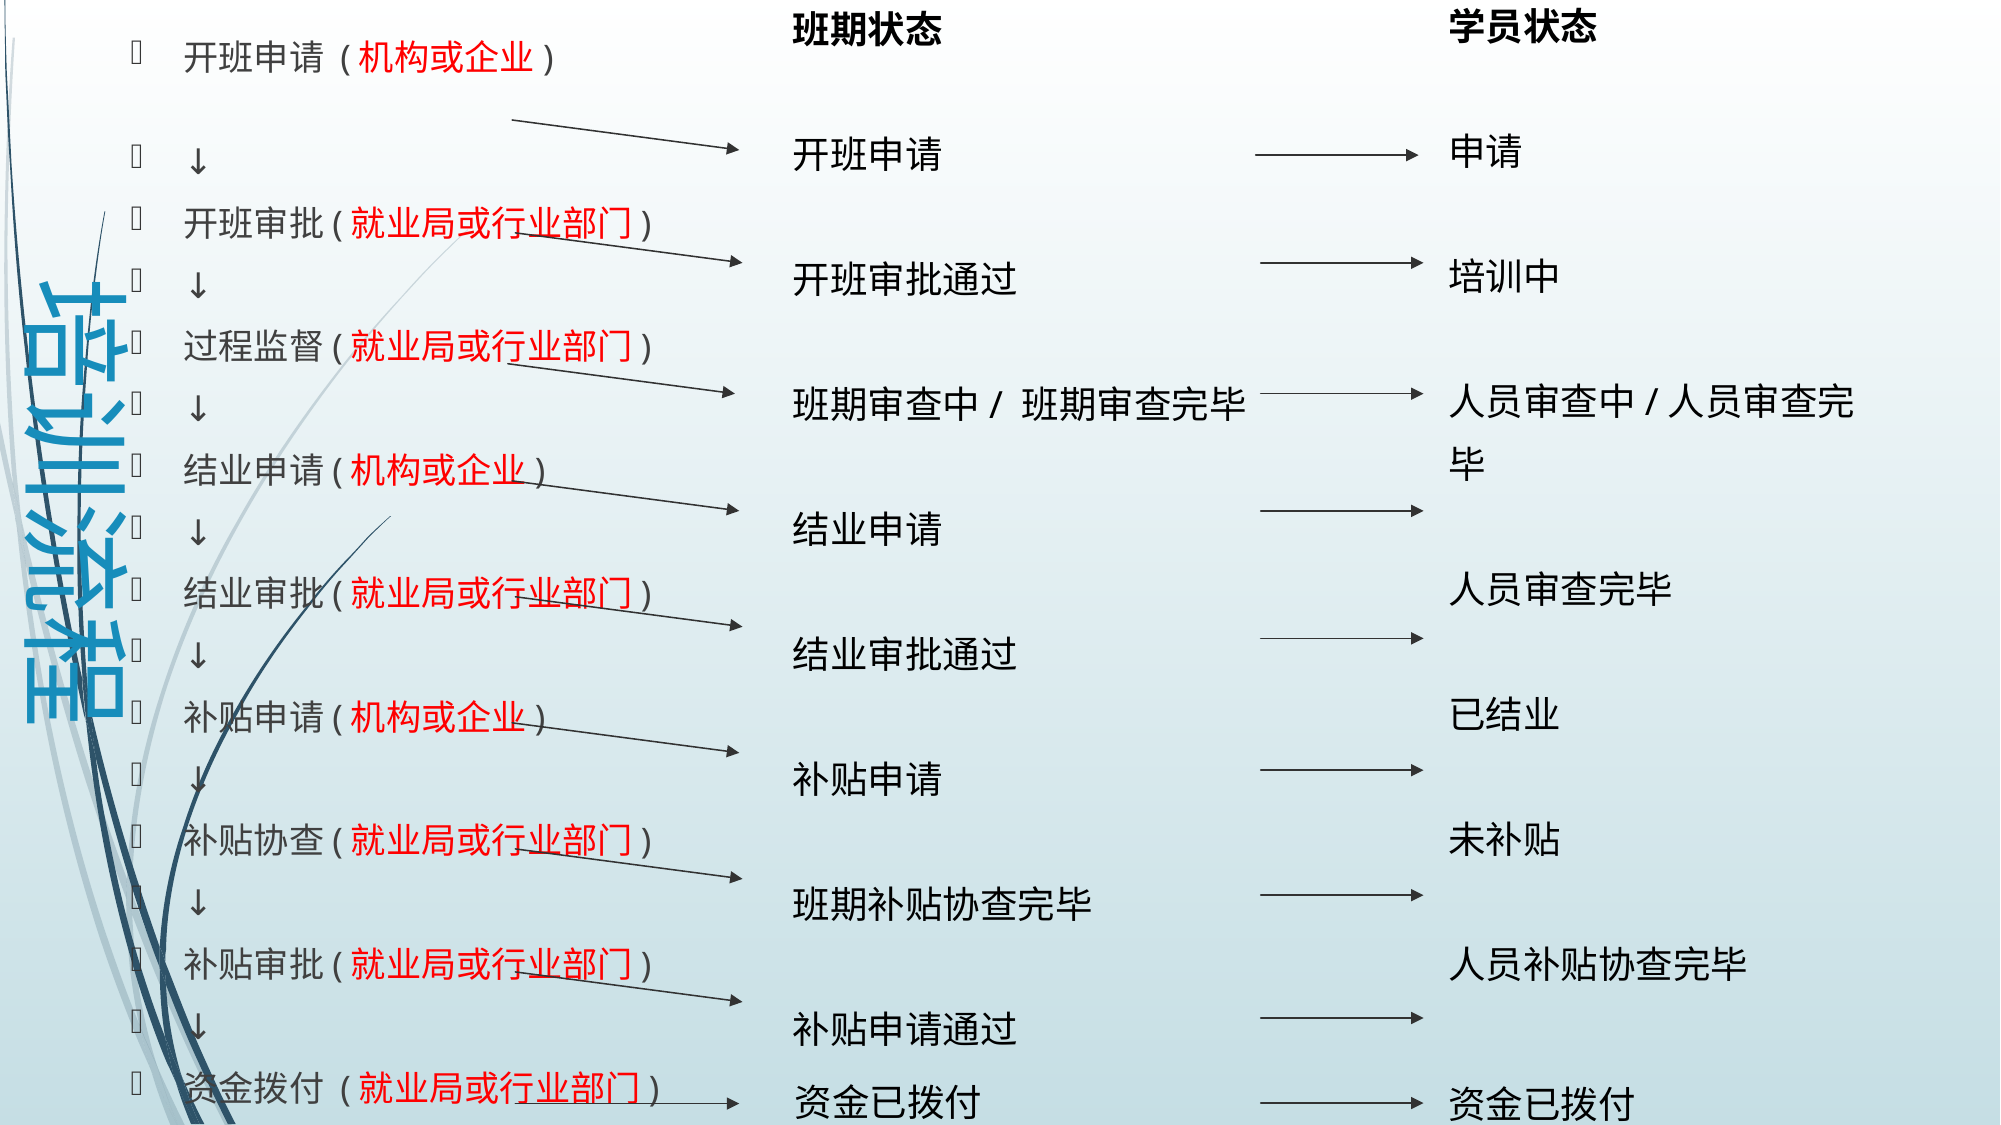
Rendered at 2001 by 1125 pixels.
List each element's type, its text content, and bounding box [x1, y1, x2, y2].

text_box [515, 848, 743, 880]
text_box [515, 596, 743, 627]
text_box 班期状态 开班申请 开班审批通过 班期审查中/ 班期审查完毕 结业申请 结业审批通过 补贴申请 班期补贴协查完毕 补贴申请通过 [777, 0, 1284, 1121]
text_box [515, 232, 743, 264]
text_box 培训流程 [0, 262, 153, 1002]
text_box 资金已拨付 [1433, 1073, 1733, 1125]
text_box 资金已拨付 [779, 1071, 1079, 1125]
list 开班申请 (机构或企业) ↓ 开班审批(就业局或行业部门) ↓ 过程监督(就业局或行业部门) ↓ 结业申请(机构或企业) ↓ 结业审批(就业局或行业部门) ↓ 补贴申请(机构或企业) ↓ 补贴协查(就业局或行业部门) ↓ 补贴审批(就业局或行业部门) ↓ 资金拨付 (就业局或行业部门) [115, 27, 779, 1125]
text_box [511, 480, 740, 512]
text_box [515, 971, 743, 1003]
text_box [507, 363, 736, 394]
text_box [511, 722, 740, 754]
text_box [511, 119, 740, 151]
text_box 学员状态 申请 培训中 人员审查中/人员审查完毕 人员审查完毕 已结业 未补贴 人员补贴协查完毕 已补贴 [1433, 0, 1905, 1125]
